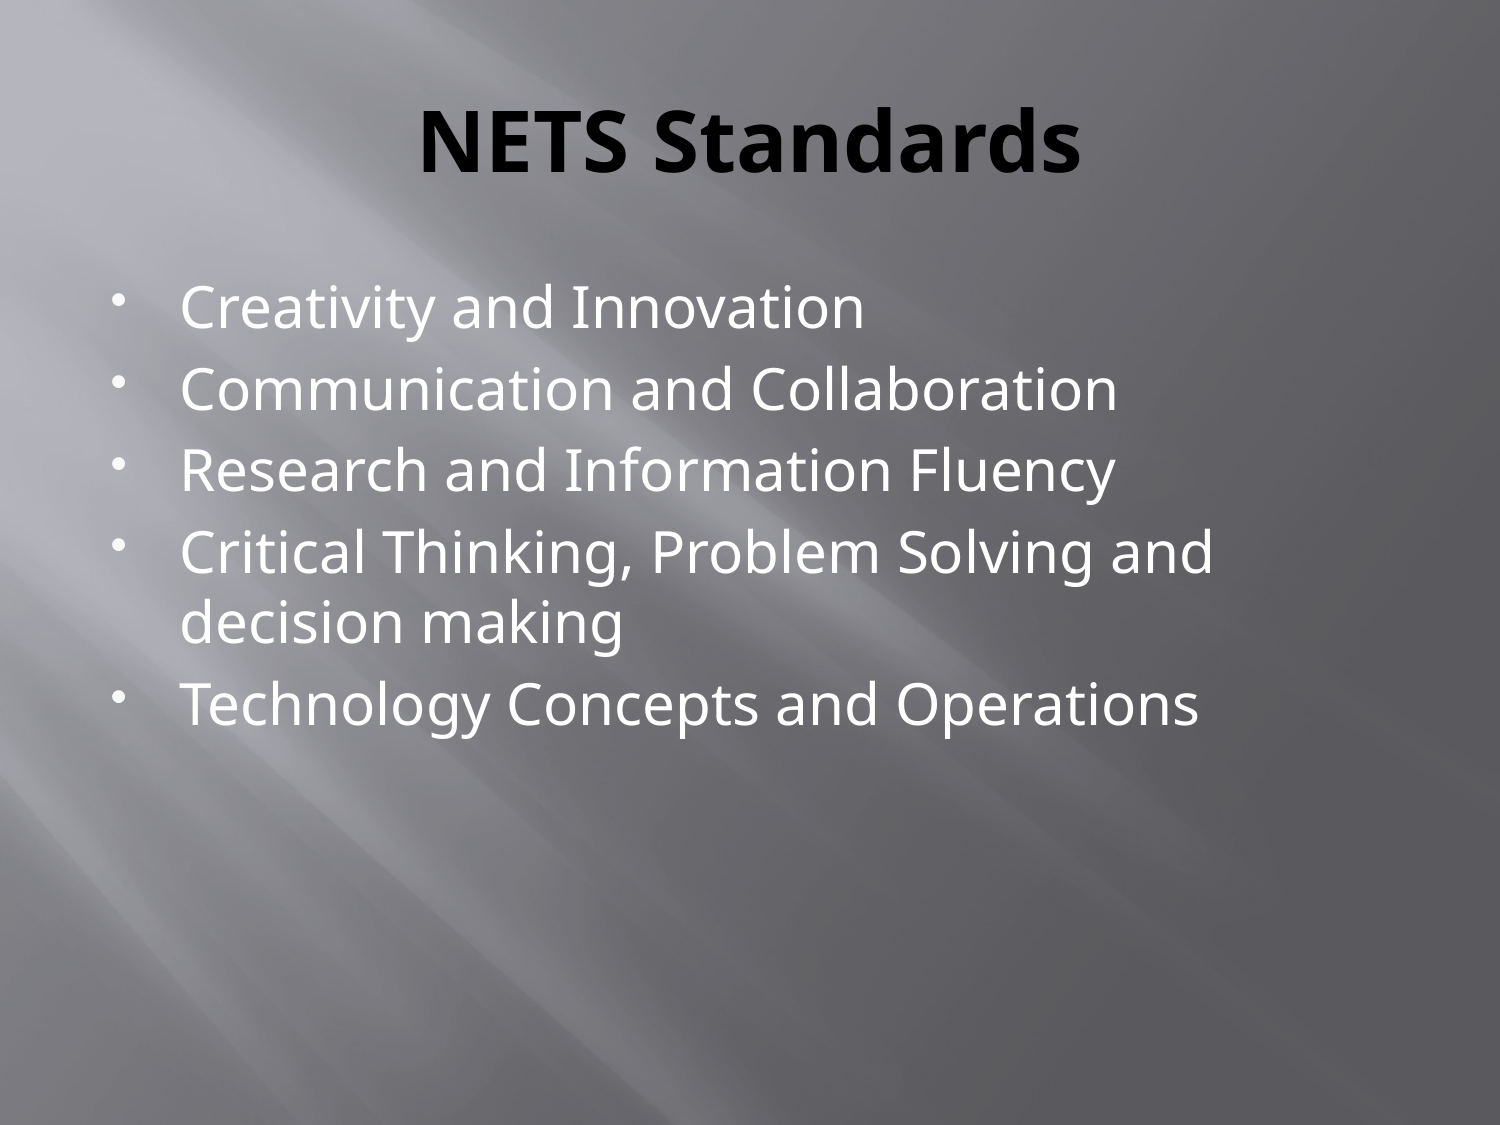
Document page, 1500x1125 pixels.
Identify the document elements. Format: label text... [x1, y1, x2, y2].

title NETS Standards [75, 45, 1425, 233]
list Creativity and Innovation Communication and Collaboration Research and Information Fluency Critical Thinking, Problem Solving and decision making Technology Concepts and Operations [75, 262, 1425, 1035]
